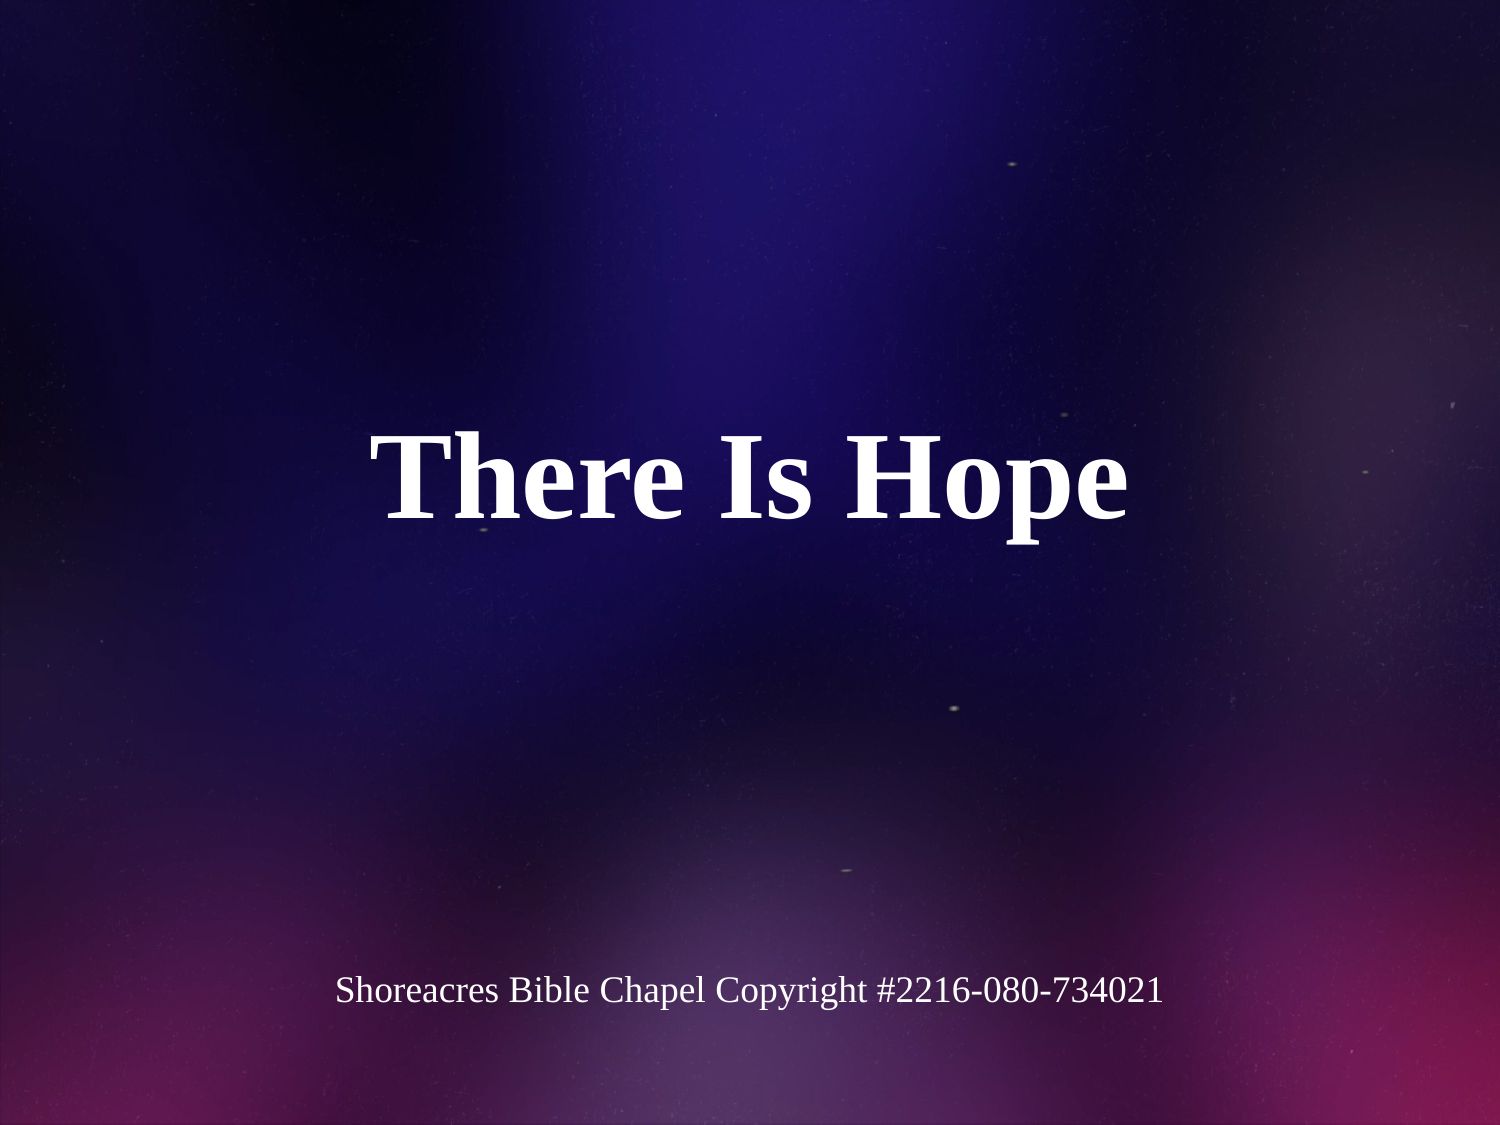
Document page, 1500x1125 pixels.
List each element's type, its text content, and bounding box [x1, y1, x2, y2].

title There Is Hope [112, 375, 1388, 563]
subtitle Shoreacres Bible Chapel Copyright #2216-080-734021 [225, 800, 1275, 1088]
picture [0, 0, 1500, 1125]
